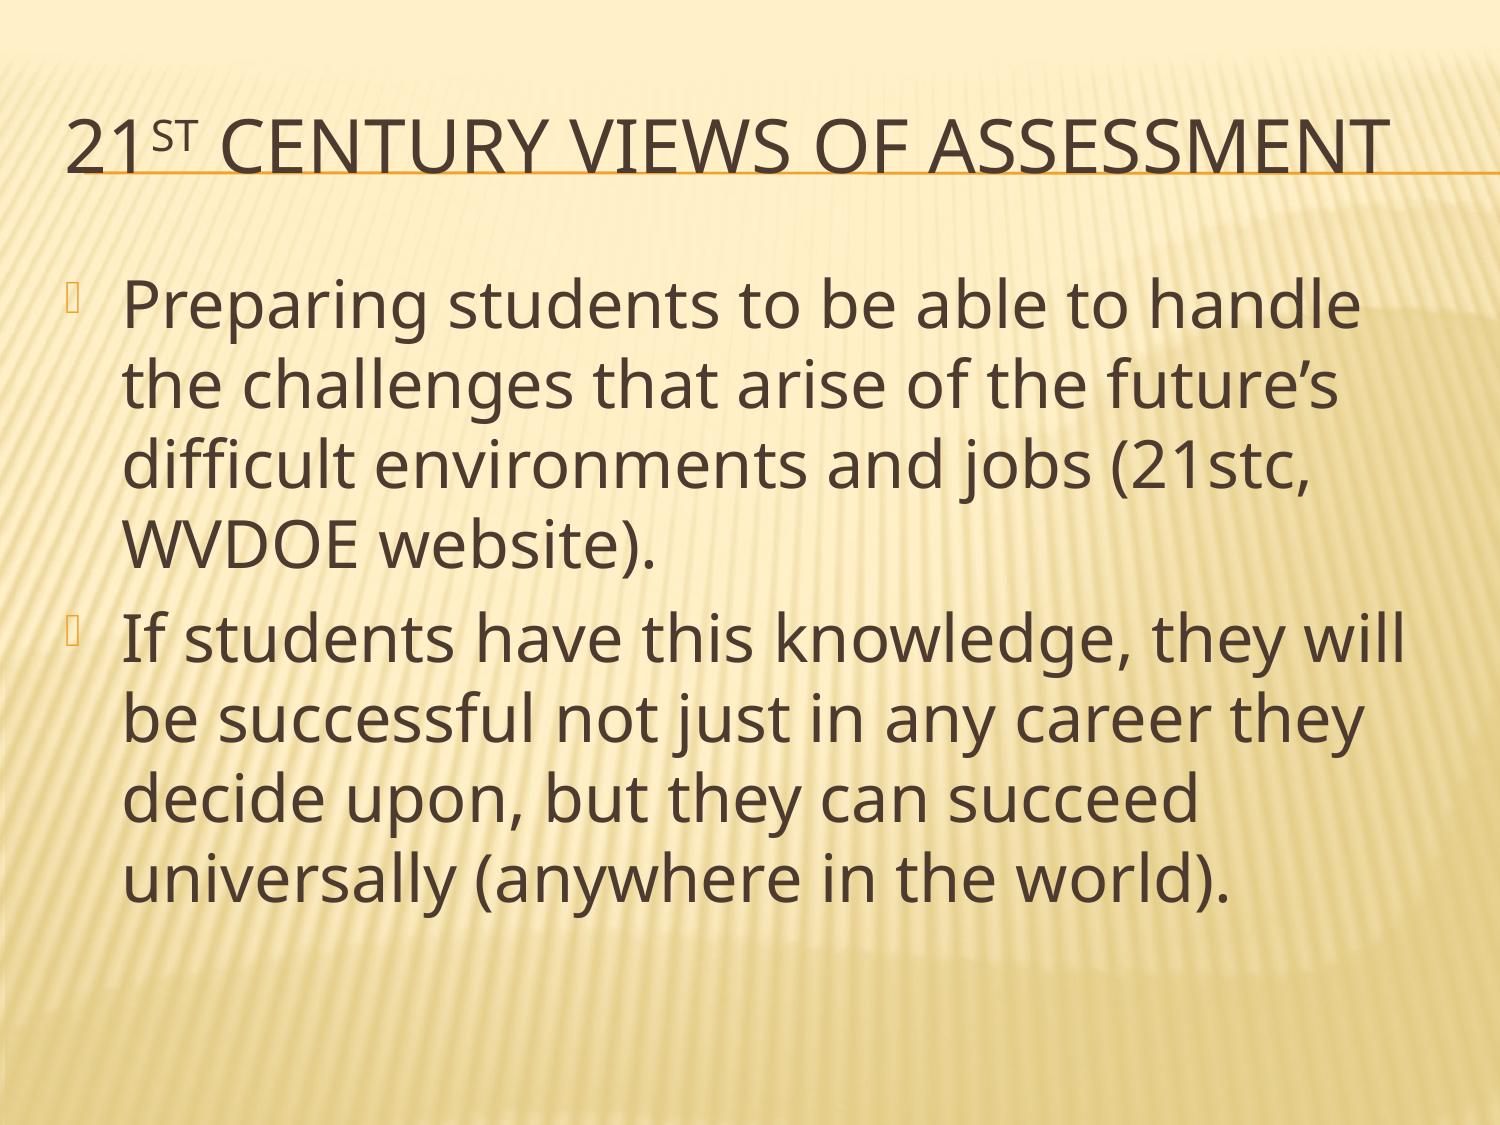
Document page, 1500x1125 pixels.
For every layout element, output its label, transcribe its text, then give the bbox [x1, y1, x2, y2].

title 21st century views of assessment [50, 75, 1475, 213]
list Preparing students to be able to handle the challenges that arise of the future’s difficult environments and jobs (21stc, WVDOE website). If students have this knowledge, they will be successful not just in any career they decide upon, but they can succeed universally (anywhere in the world). [50, 254, 1475, 998]
